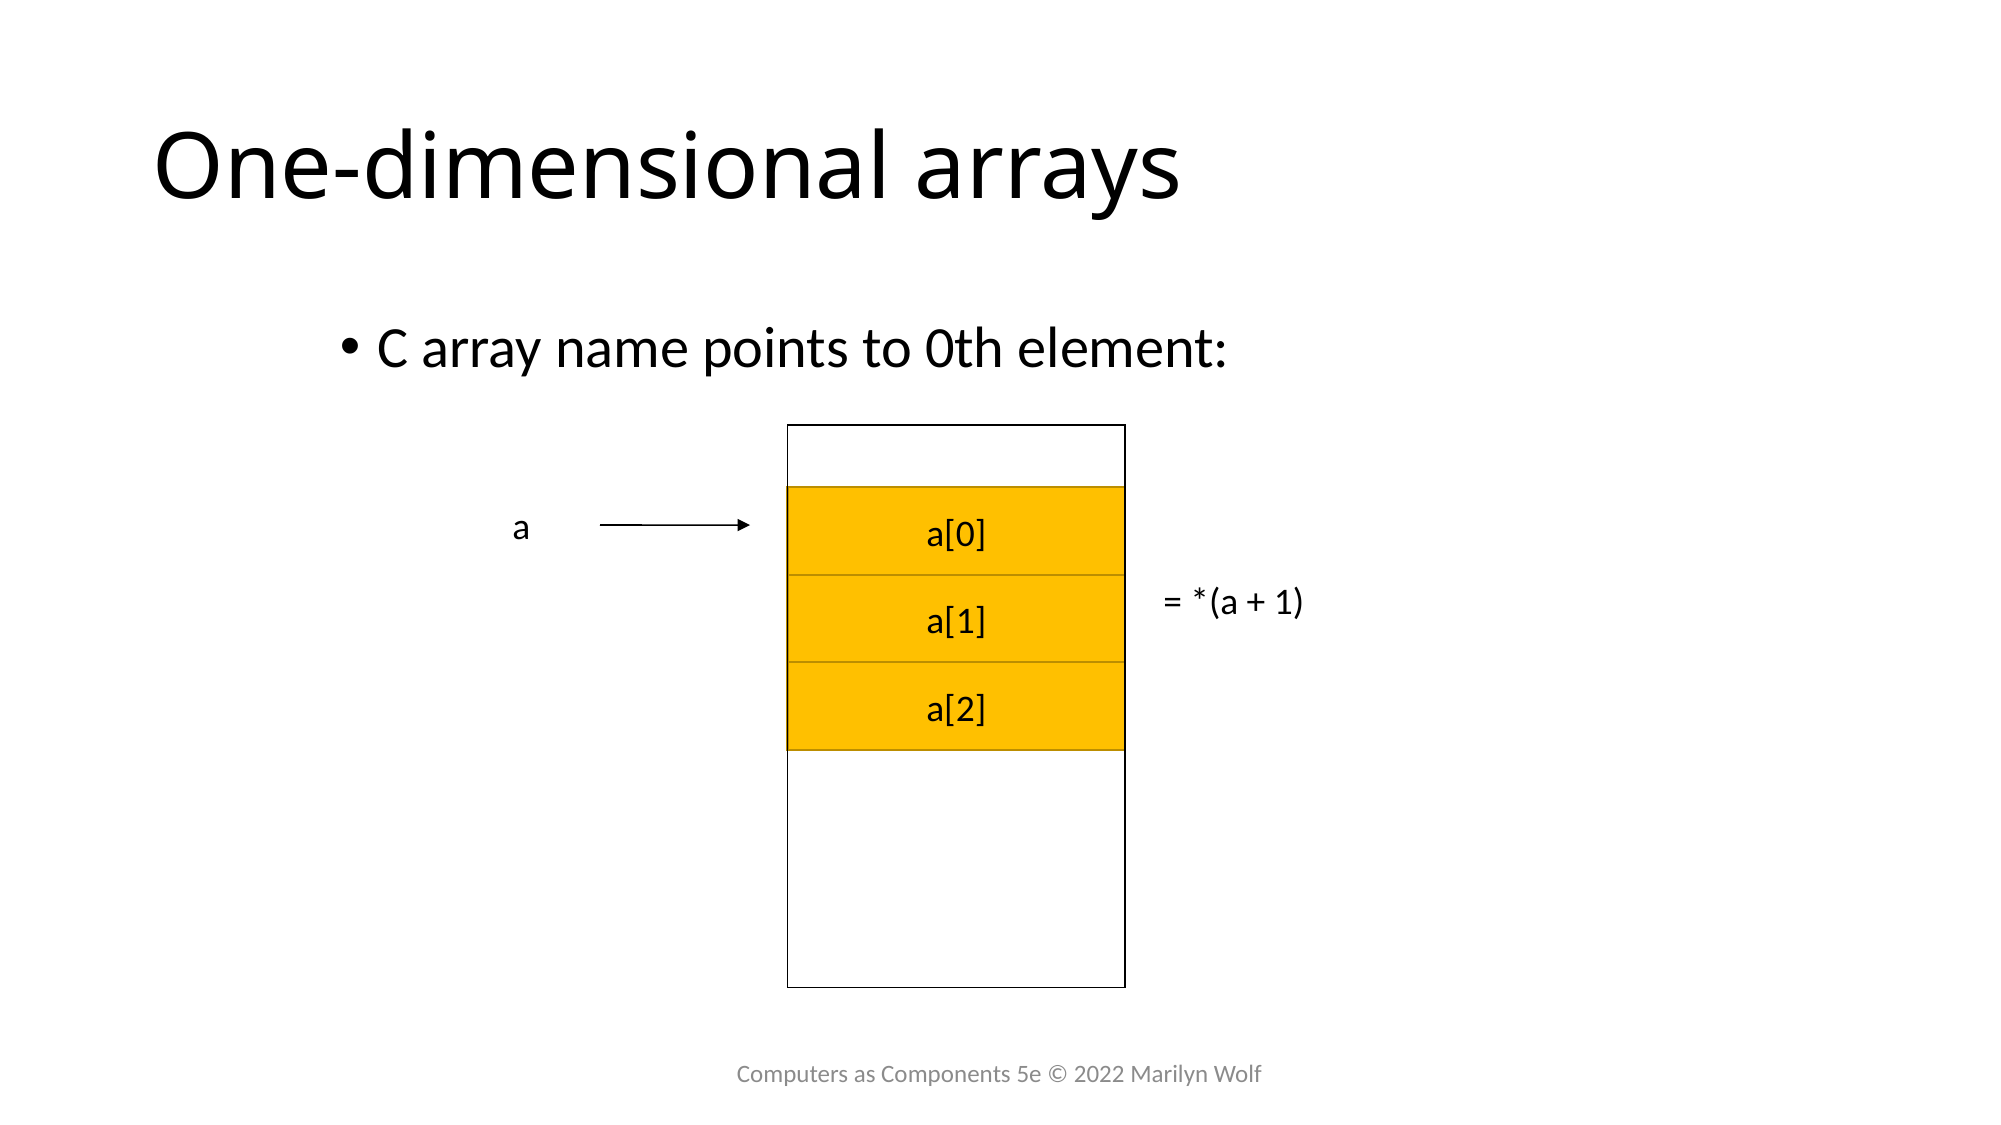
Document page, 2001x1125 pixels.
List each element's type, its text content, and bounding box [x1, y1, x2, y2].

list C array name points to 0th element: [324, 309, 1667, 425]
text_box = *(a + 1) [1148, 569, 1320, 629]
title One-dimensional arrays [137, 59, 1863, 278]
footer Computers as Components 5e © 2022 Marilyn Wolf [662, 1042, 1338, 1103]
text_box [787, 425, 1125, 988]
text_box a [497, 494, 546, 554]
text_box [599, 518, 751, 532]
